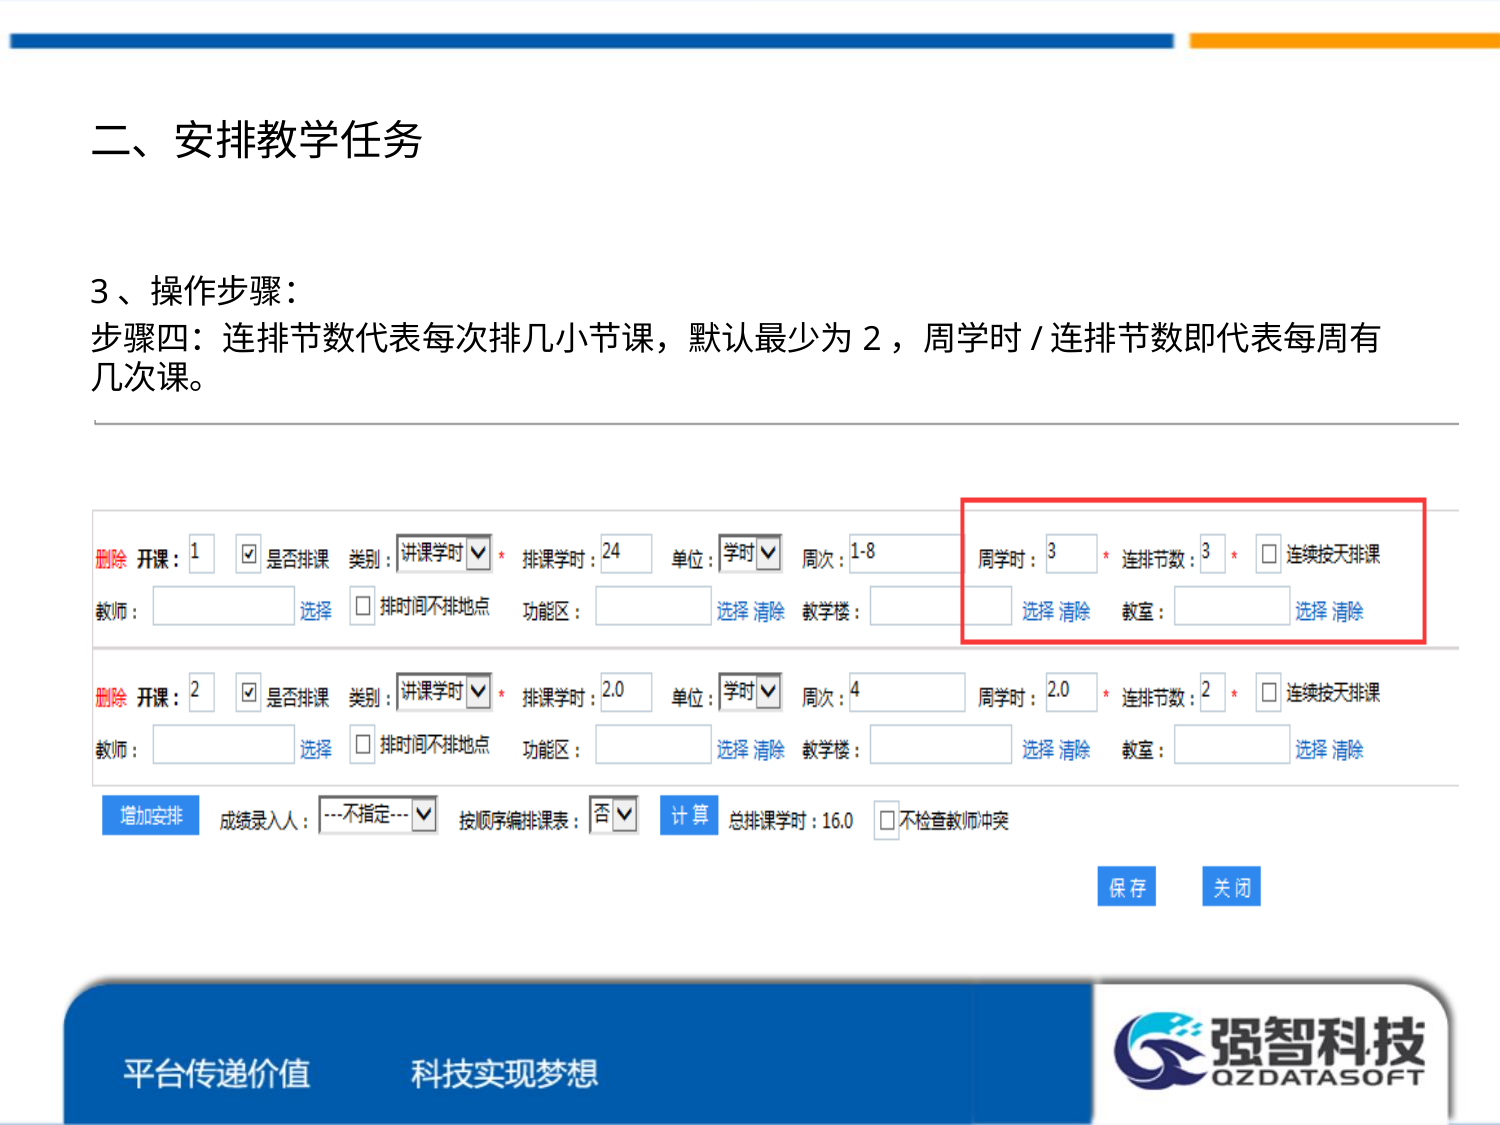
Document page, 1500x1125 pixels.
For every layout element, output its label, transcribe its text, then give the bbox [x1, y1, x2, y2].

picture [0, 0, 1500, 1125]
title 二、安排教学任务 [74, 44, 1426, 233]
list 3、操作步骤： 步骤四：连排节数代表每次排几小节课，默认最少为2，周学时/连排节数即代表每周有几次课。 [74, 262, 1426, 1006]
